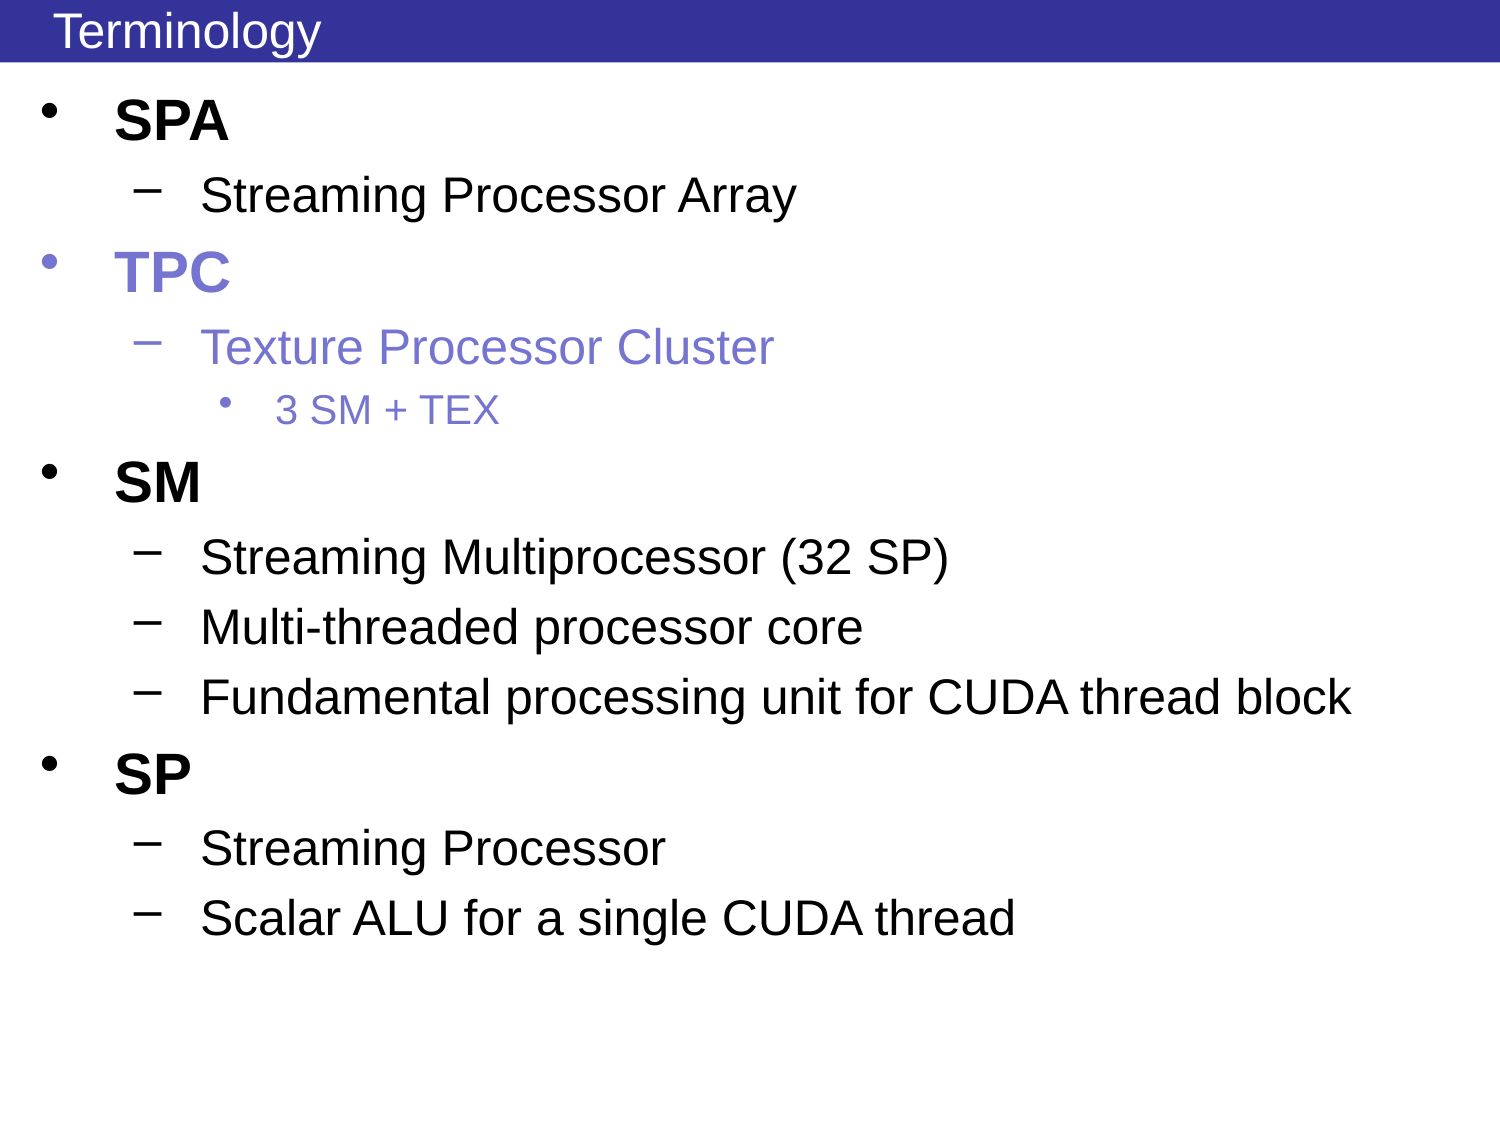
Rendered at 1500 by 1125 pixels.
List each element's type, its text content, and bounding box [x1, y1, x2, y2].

title Terminology [37, 7, 1426, 51]
list SPA Streaming Processor Array TPC Texture Processor Cluster 3 SM + TEX SM Streaming Multiprocessor (32 SP) Multi-threaded processor core Fundamental processing unit for CUDA thread block SP Streaming Processor Scalar ALU for a single CUDA thread [24, 74, 1500, 1101]
